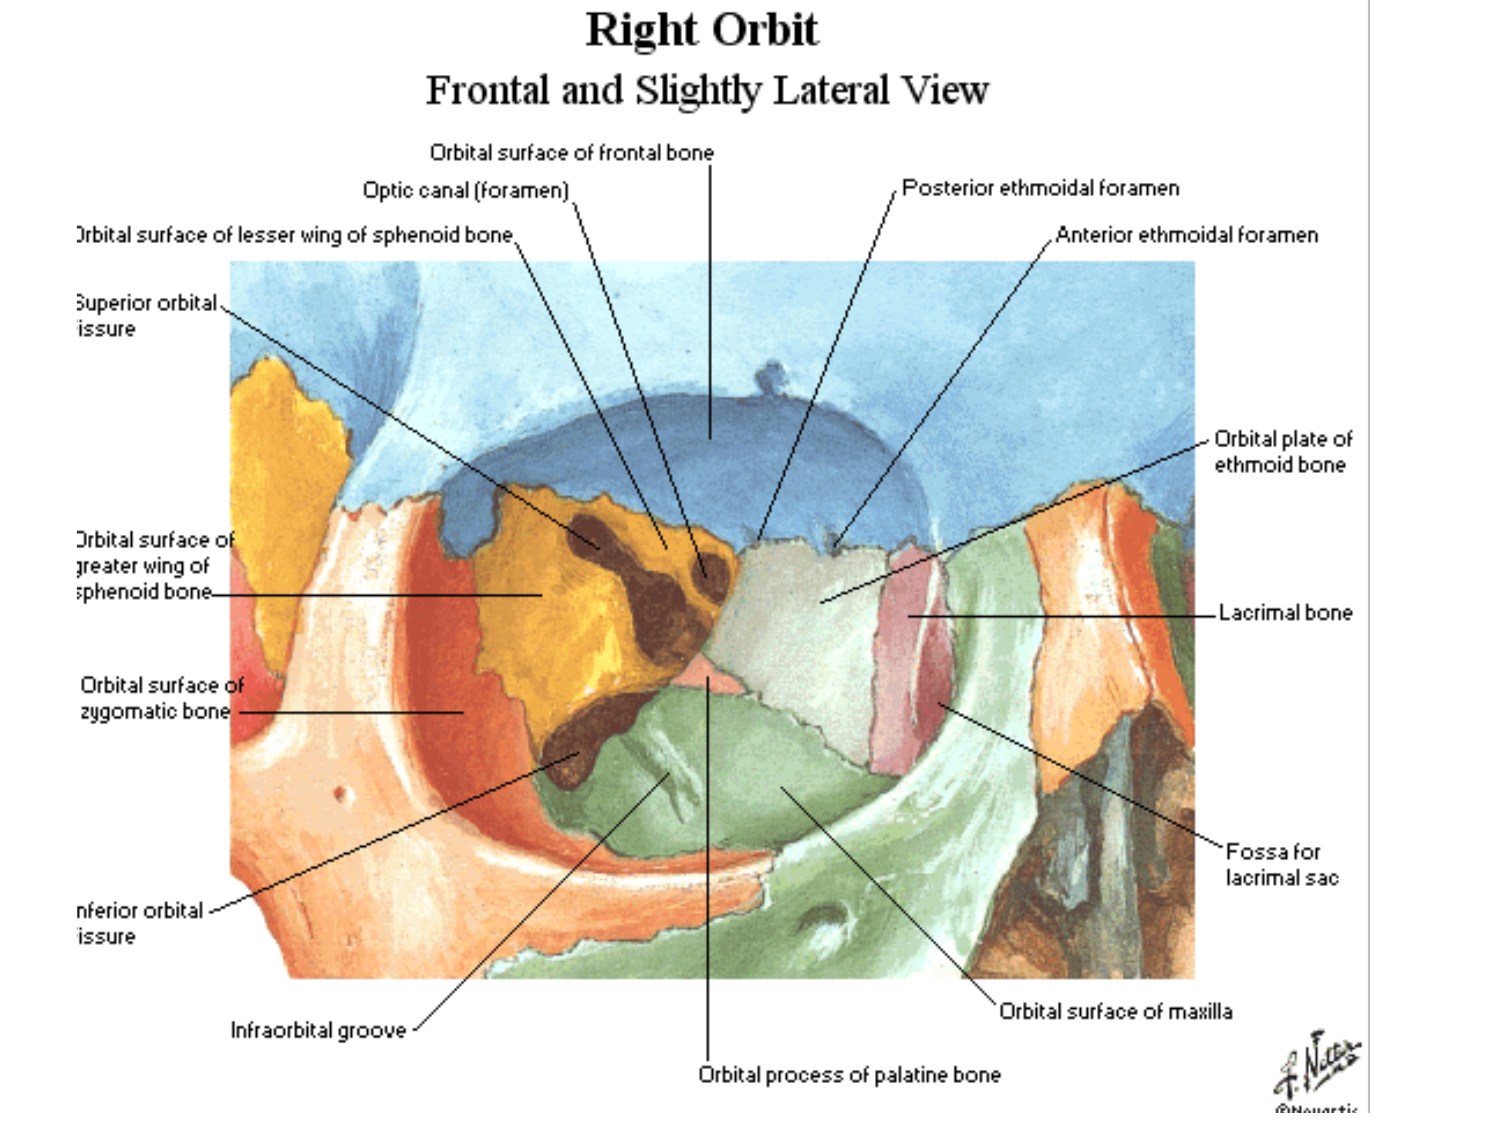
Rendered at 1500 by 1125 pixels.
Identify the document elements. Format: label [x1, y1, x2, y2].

picture [76, 0, 1370, 1114]
